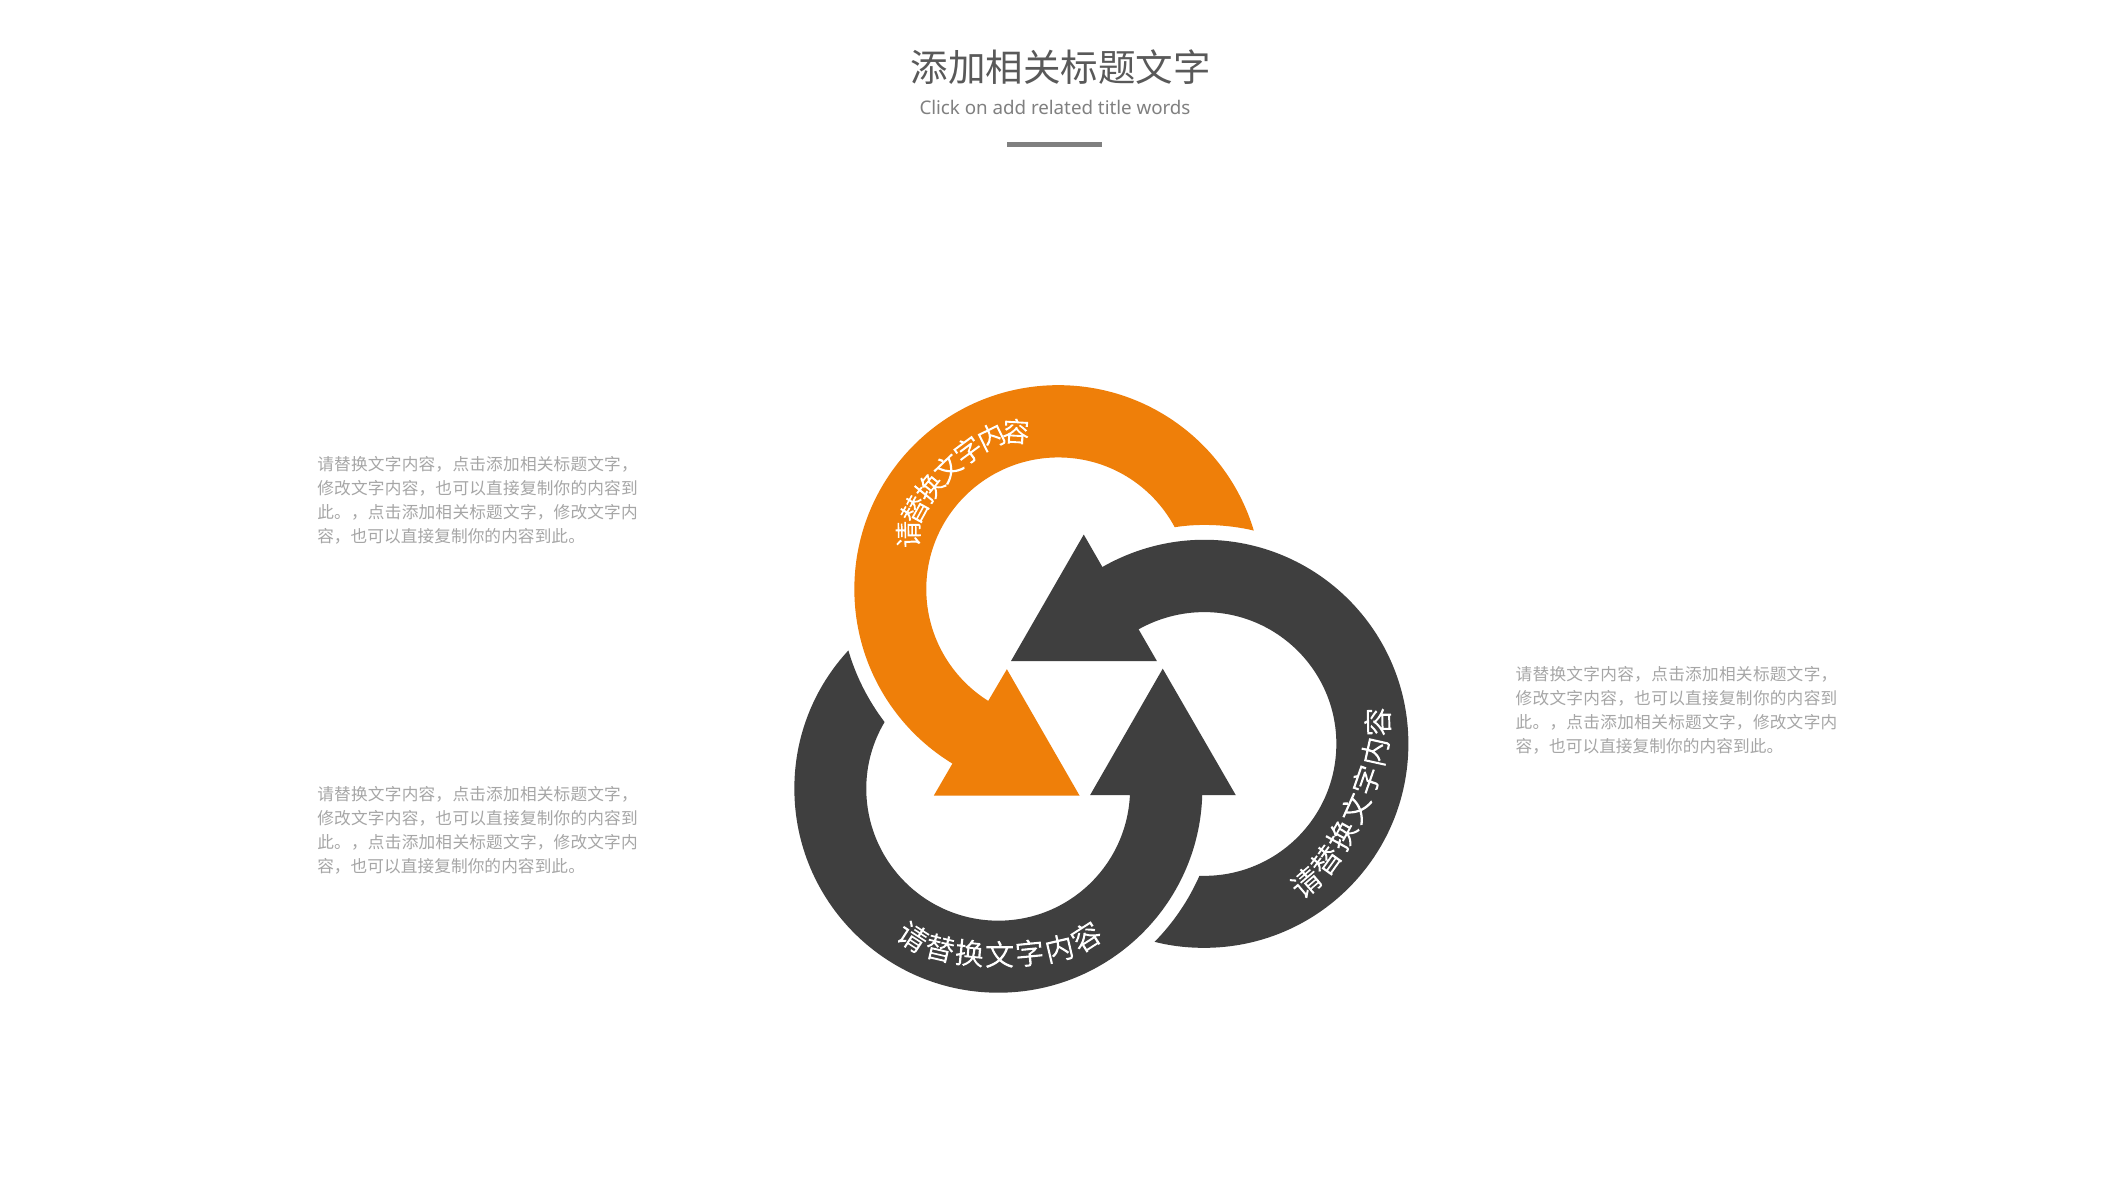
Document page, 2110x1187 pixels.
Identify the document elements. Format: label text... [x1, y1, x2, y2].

text_box 添加相关标题文字 [877, 37, 1245, 95]
text_box Click on add related title words [877, 89, 1232, 124]
list 请替换文字内容，点击添加相关标题文字，修改文字内容，也可以直接复制你的内容到此。，点击添加相关标题文字，修改文字内容，也可以直接复制你的内容到此。 [317, 780, 639, 1187]
list 请替换文字内容，点击添加相关标题文字，修改文字内容，也可以直接复制你的内容到此。，点击添加相关标题文字，修改文字内容，也可以直接复制你的内容到此。 [317, 449, 639, 780]
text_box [794, 385, 1409, 993]
list 请替换文字内容，点击添加相关标题文字，修改文字内容，也可以直接复制你的内容到此。，点击添加相关标题文字，修改文字内容，也可以直接复制你的内容到此。 [1515, 659, 1838, 1187]
